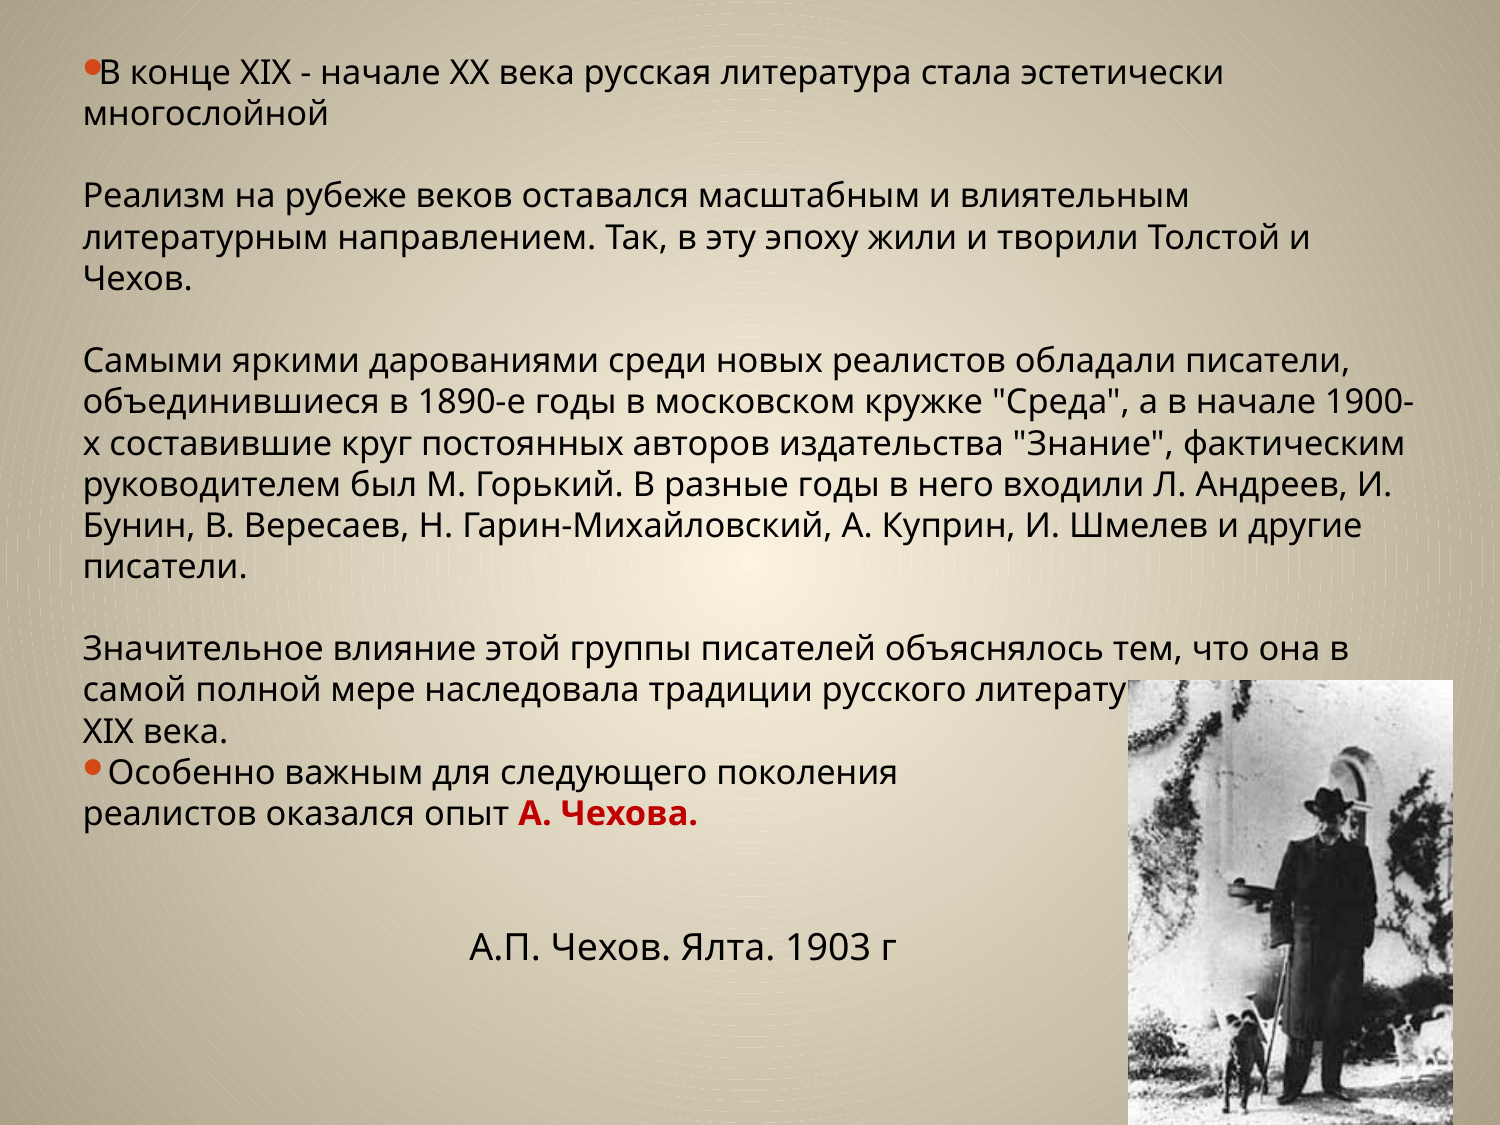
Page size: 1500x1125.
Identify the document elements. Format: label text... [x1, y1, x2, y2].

list В конце XIX - начале XX века русская литература стала эстетически многослойной Реализм на рубеже веков оставался масштабным и влиятельным литературным направлением. Так, в эту эпоху жили и творили Толстой и Чехов. Самыми яркими дарованиями среди новых реалистов обладали писатели, объединившиеся в 1890-е годы в московском кружке "Среда", а в начале 1900-х составившие круг постоянных авторов издательства "Знание", фактическим руководителем был М. Горький. В разные годы в него входили Л. Андреев, И. Бунин, В. Вересаев, Н. Гарин-Михайловский, А. Куприн, И. Шмелев и другие писатели. Значительное влияние этой группы писателей объяснялось тем, что она в самой полной мере наследовала традиции русского литературного наследия XIX века. Особенно важным для следующего поколения реалистов оказался опыт А. Чехова. [75, 42, 1425, 894]
picture [1128, 680, 1453, 1125]
text_box А.П. Чехов. Ялта. 1903 г [454, 915, 969, 976]
